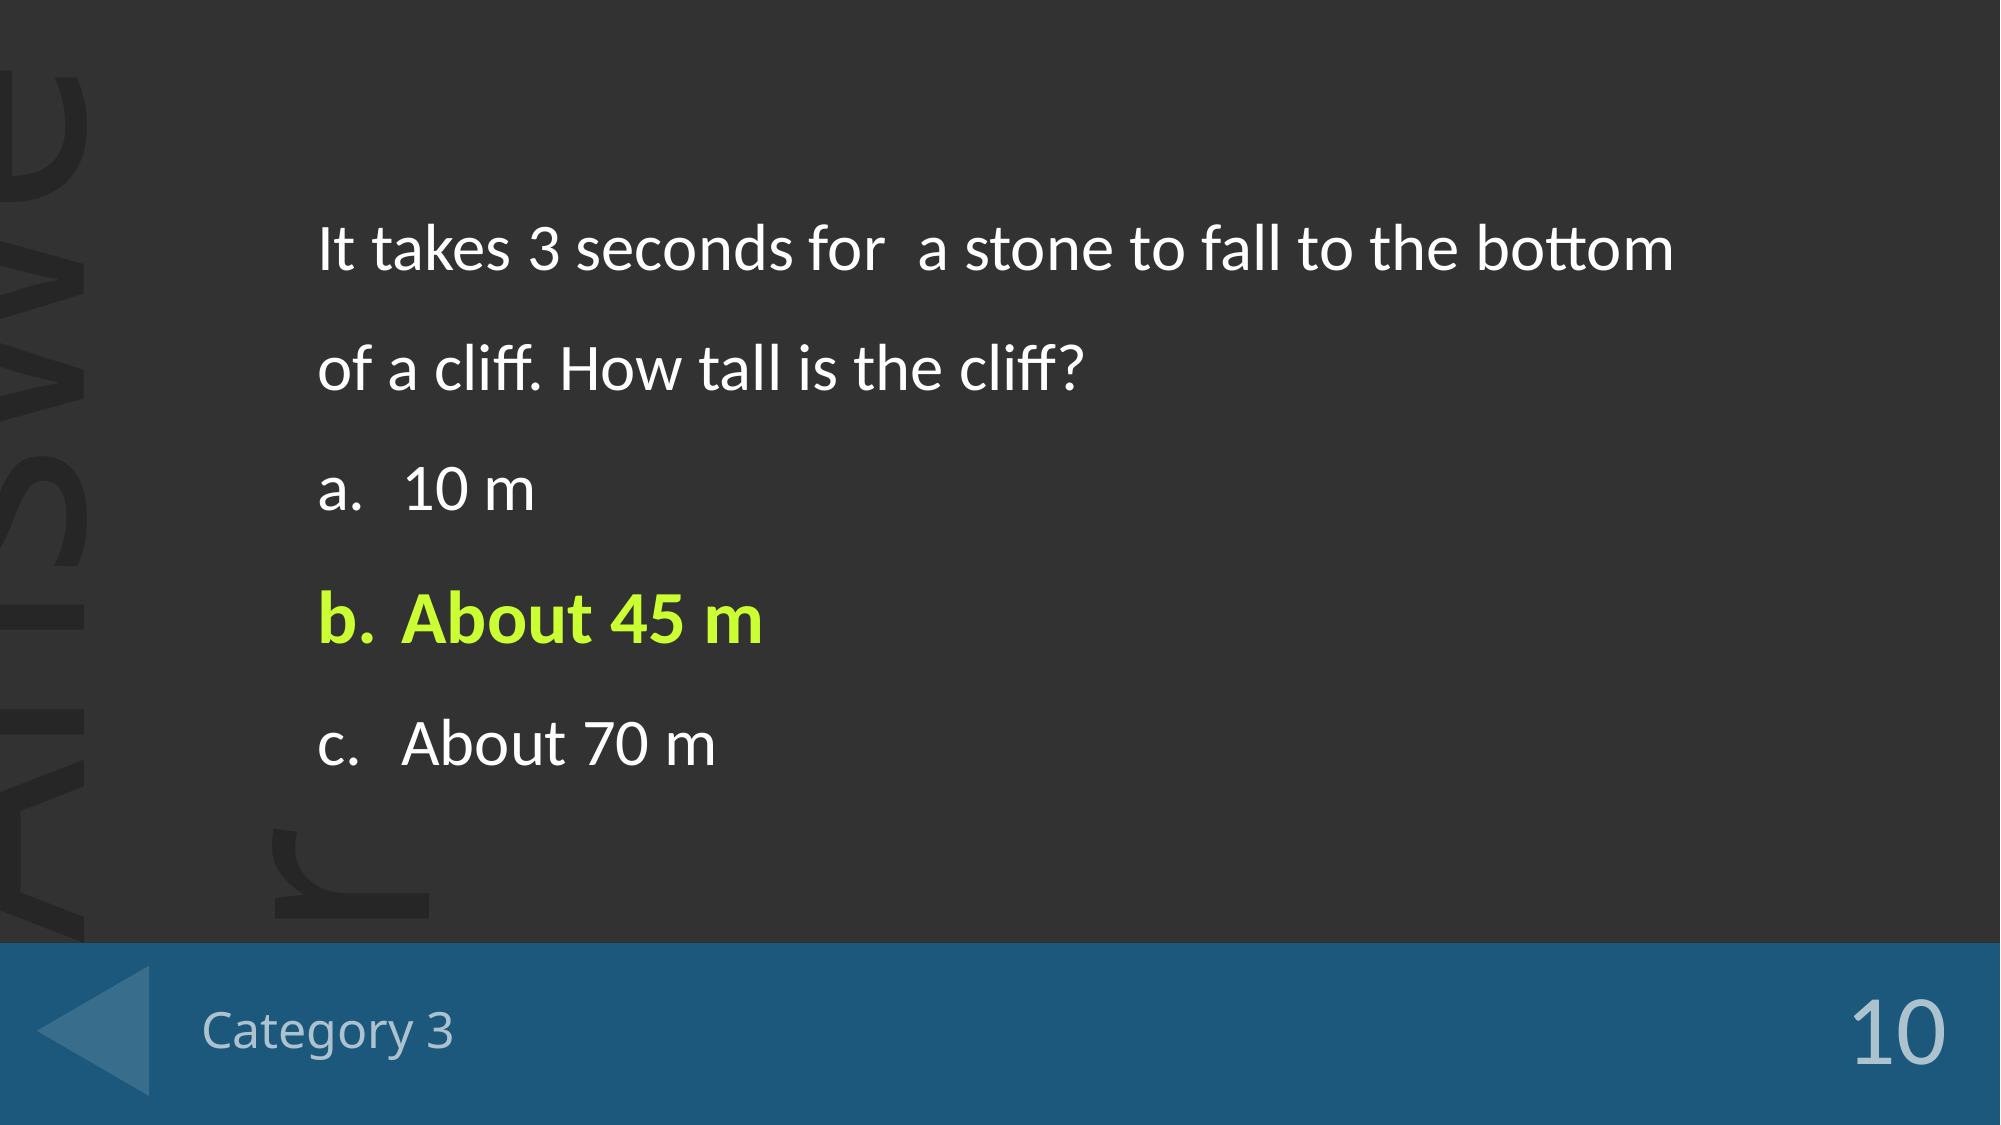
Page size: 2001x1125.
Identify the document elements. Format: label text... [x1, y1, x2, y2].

list It takes 3 seconds for a stone to fall to the bottom of a cliff. How tall is the cliff? 10 m About 45 m About 70 m [302, 307, 1760, 636]
list 10 [1494, 967, 1963, 1097]
title Category 3 [185, 967, 1494, 1097]
